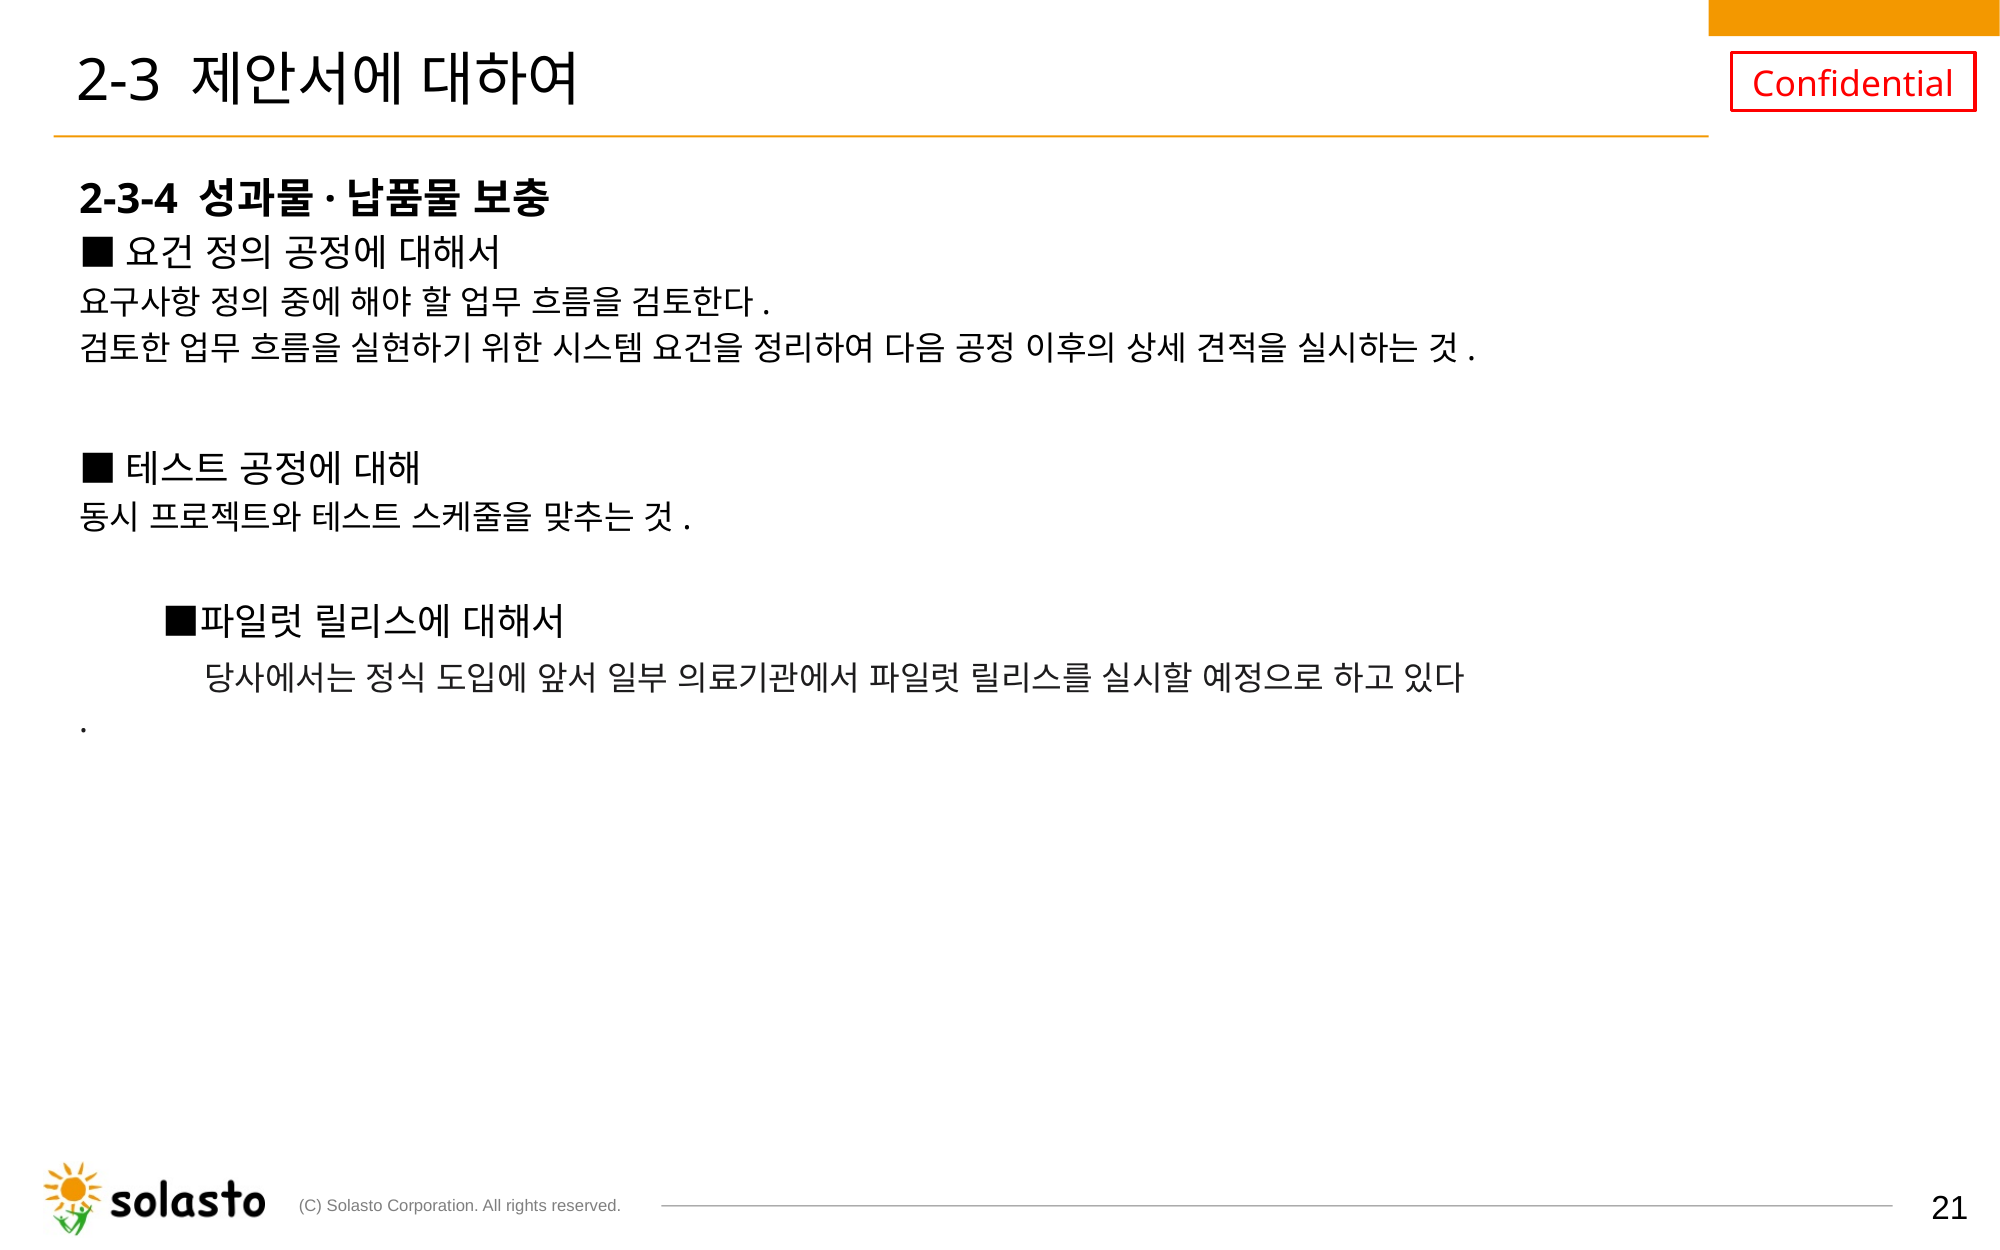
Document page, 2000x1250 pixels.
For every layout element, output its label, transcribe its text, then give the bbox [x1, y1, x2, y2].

text_box 2-3-4 성과물·납품물 보충 ■요건 정의 공정에 대해서 요구사항 정의 중에 해야 할 업무 흐름을 검토한다. 검토한 업무 흐름을 실현하기 위한 시스템 요건을 정리하여 다음 공정 이후의 상세 견적을 실시하는 것. ■테스트 공정에 대해 동시 프로젝트와 테스트 스케줄을 맞추는 것. ■파일럿 릴리스에 대해서 당사에서는 정식 도입에 앞서 일부 의료기관에서 파일럿 릴리스를 실시할 예정으로 하고 있다 . [54, 164, 1945, 1228]
title 2-3 제안서에 대하여 [61, 34, 1709, 121]
picture [43, 1161, 265, 1238]
